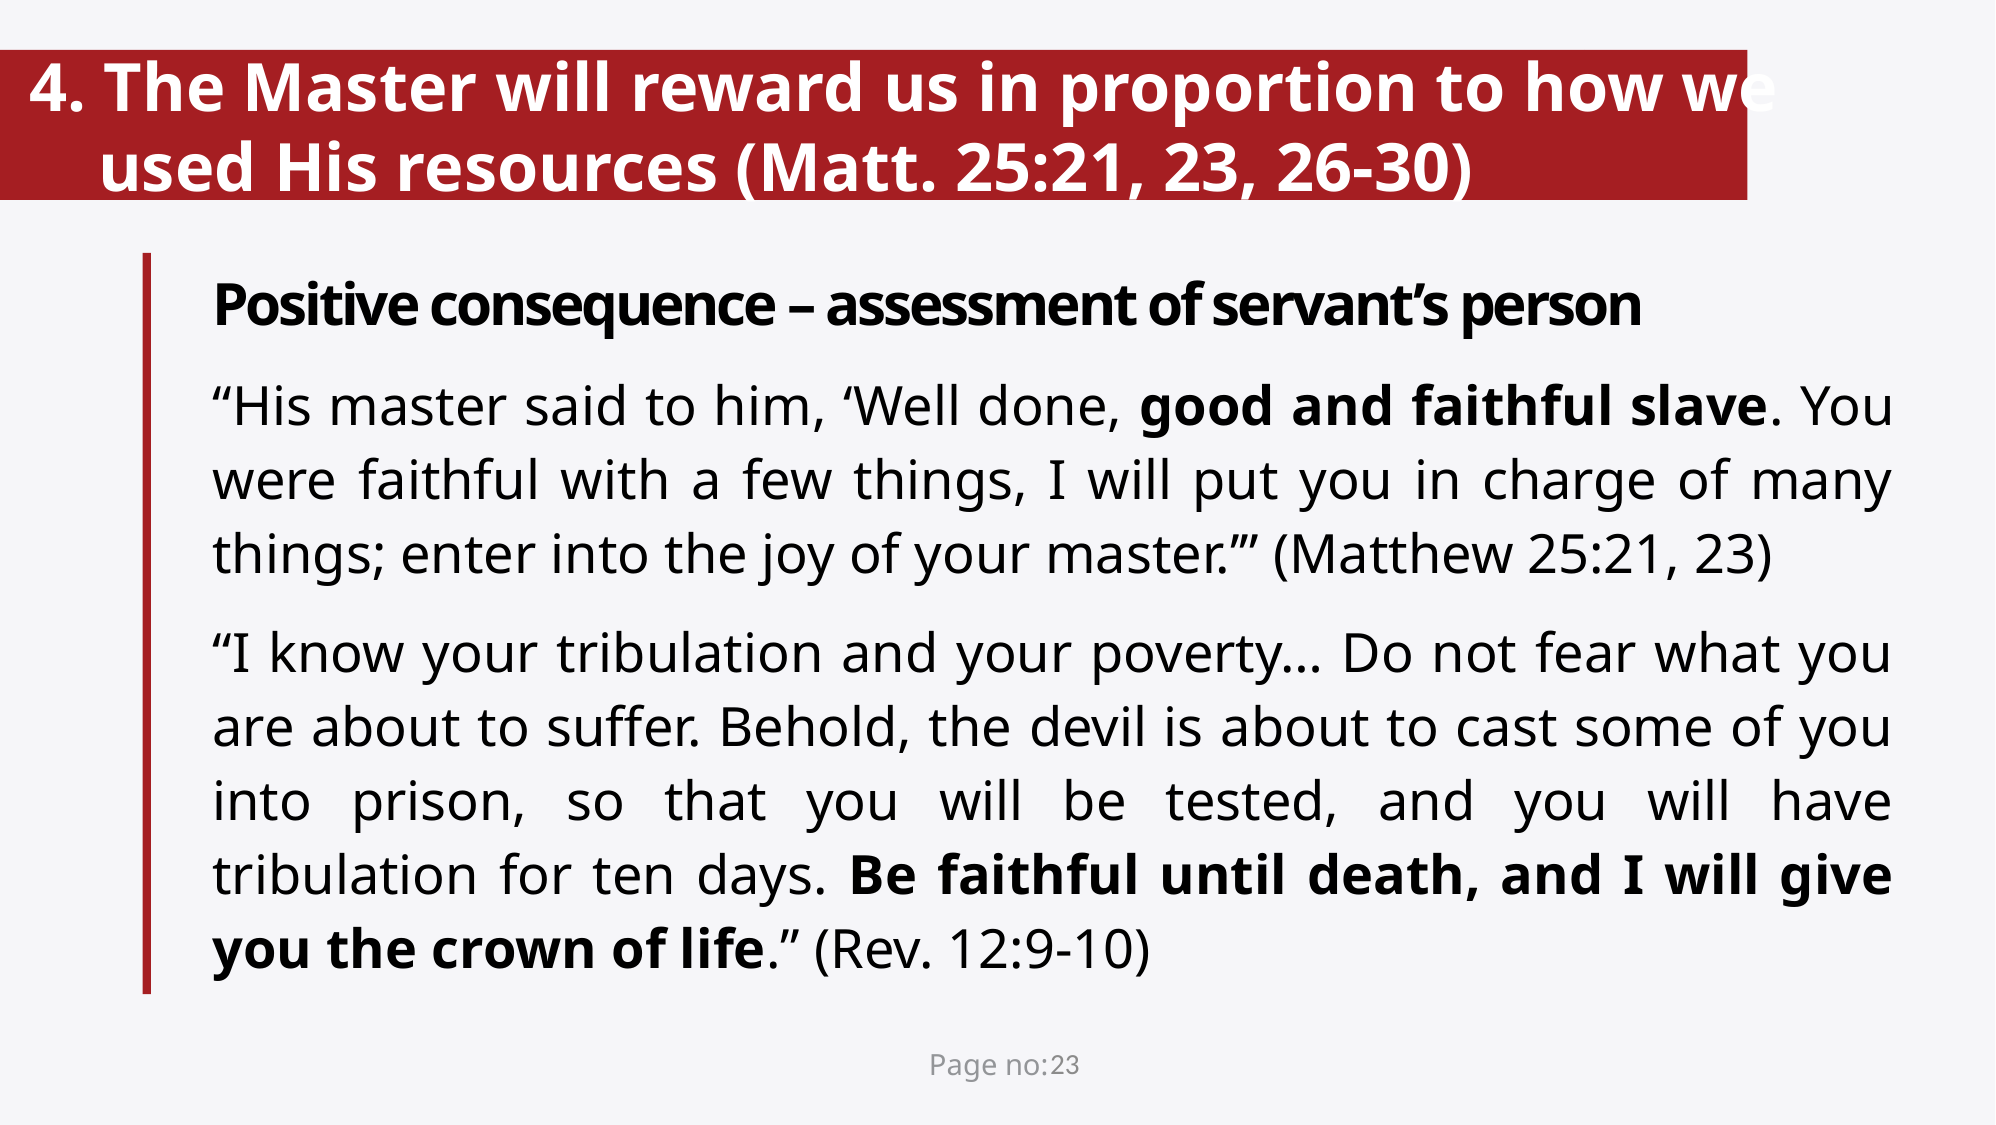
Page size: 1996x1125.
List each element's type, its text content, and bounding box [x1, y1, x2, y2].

subtitle Positive consequence – assessment of servant’s person “His master said to him, ‘Well done, good and faithful slave. You were faithful with a few things, I will put you in charge of many things; enter into the joy of your master.’” (Matthew 25:21, 23) “I know your tribulation and your poverty… Do not fear what you are about to suffer. Behold, the devil is about to cast some of you into prison, so that you will be tested, and you will have tribulation for ten days. Be faithful until death, and I will give you the crown of life.” (Rev. 12:9-10) [197, 249, 1910, 1000]
text_box [1583, 48, 1750, 62]
text_box [1583, 188, 1750, 202]
title 4. The Master will reward us in proportion to how we used His resources (Matt. 25:21, 23, 26-30) [14, 62, 1810, 188]
